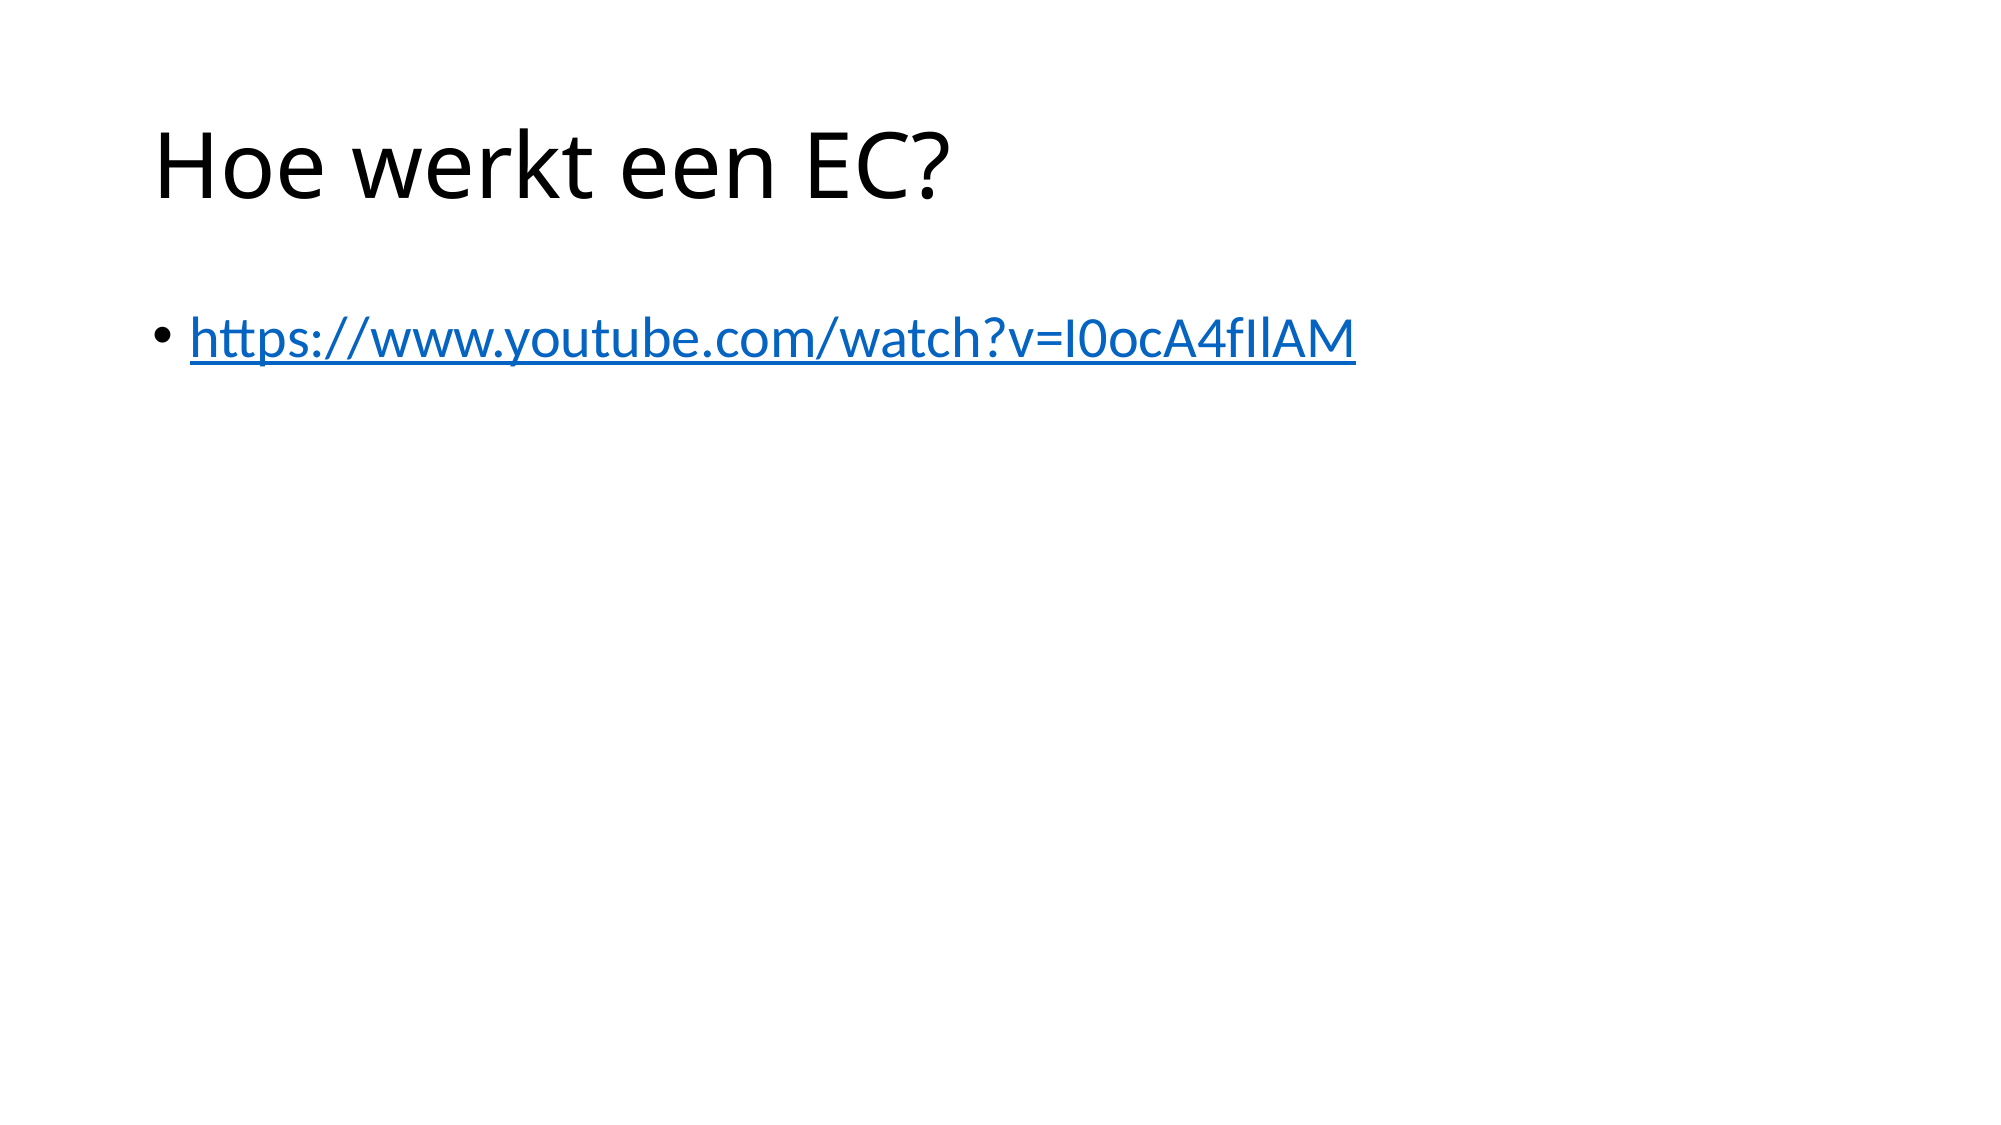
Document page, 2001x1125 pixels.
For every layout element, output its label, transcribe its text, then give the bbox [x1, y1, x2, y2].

title Hoe werkt een EC? [137, 59, 1863, 278]
list https://www.youtube.com/watch?v=I0ocA4fIlAM [137, 299, 1863, 1014]
